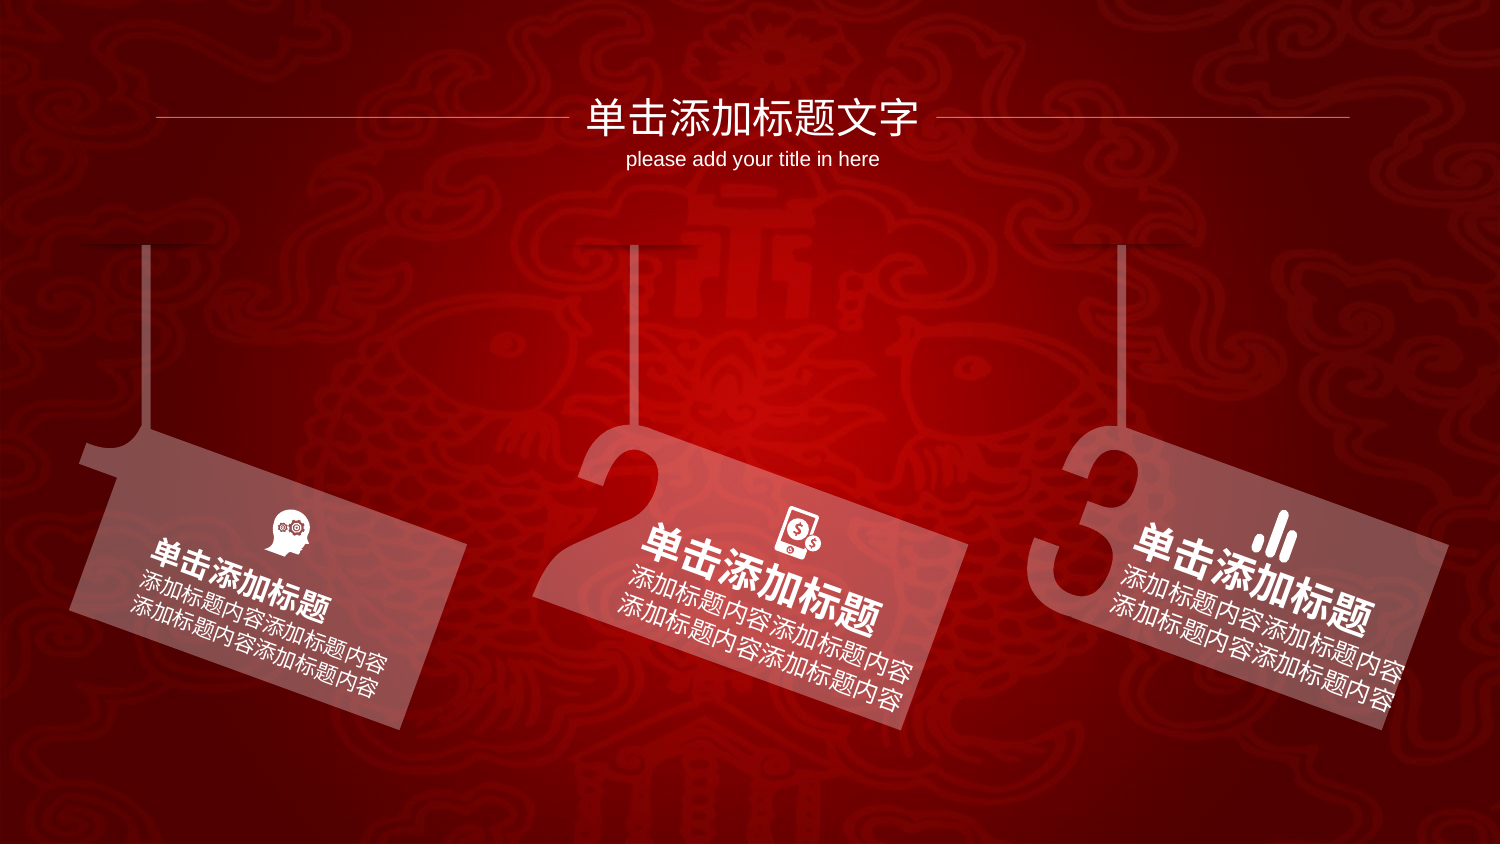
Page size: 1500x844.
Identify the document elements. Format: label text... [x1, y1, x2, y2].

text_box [555, 302, 977, 679]
text_box please add your title in here [610, 138, 895, 179]
text_box 单击添加标题文字 [570, 84, 935, 150]
picture [0, 0, 1500, 844]
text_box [68, 244, 468, 731]
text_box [1042, 301, 1458, 679]
